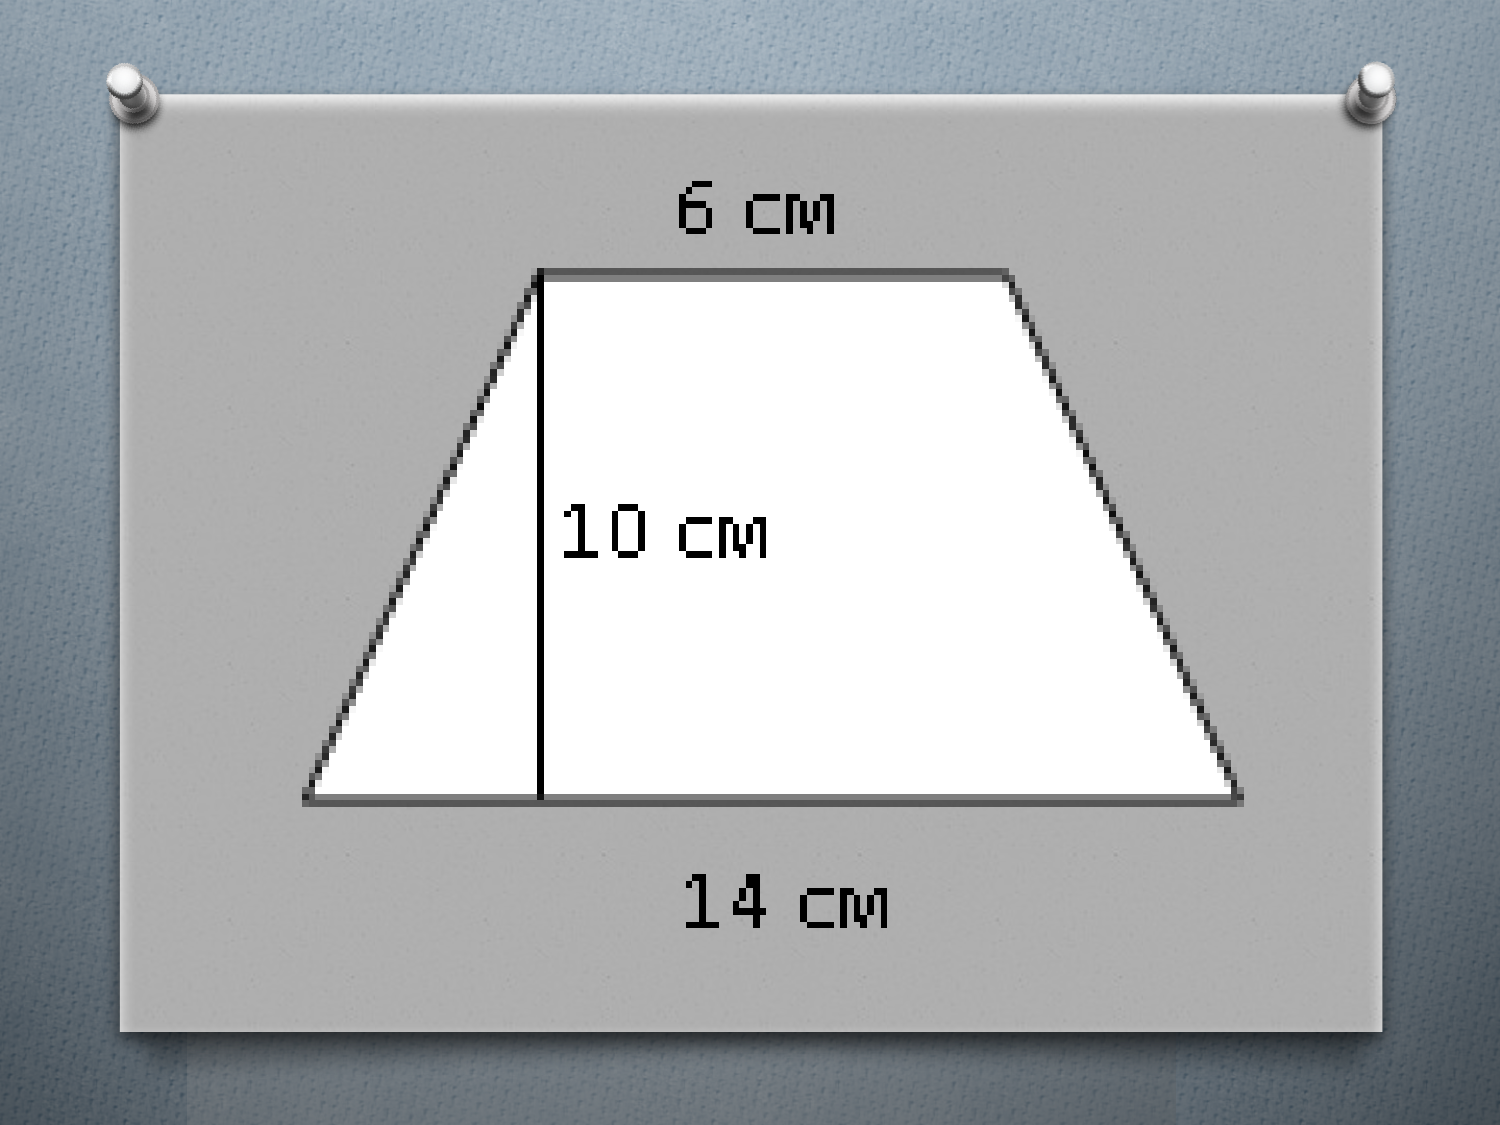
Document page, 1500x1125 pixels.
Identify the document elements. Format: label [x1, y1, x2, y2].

picture [75, 29, 198, 153]
picture [288, 107, 1259, 976]
picture [1317, 35, 1439, 156]
